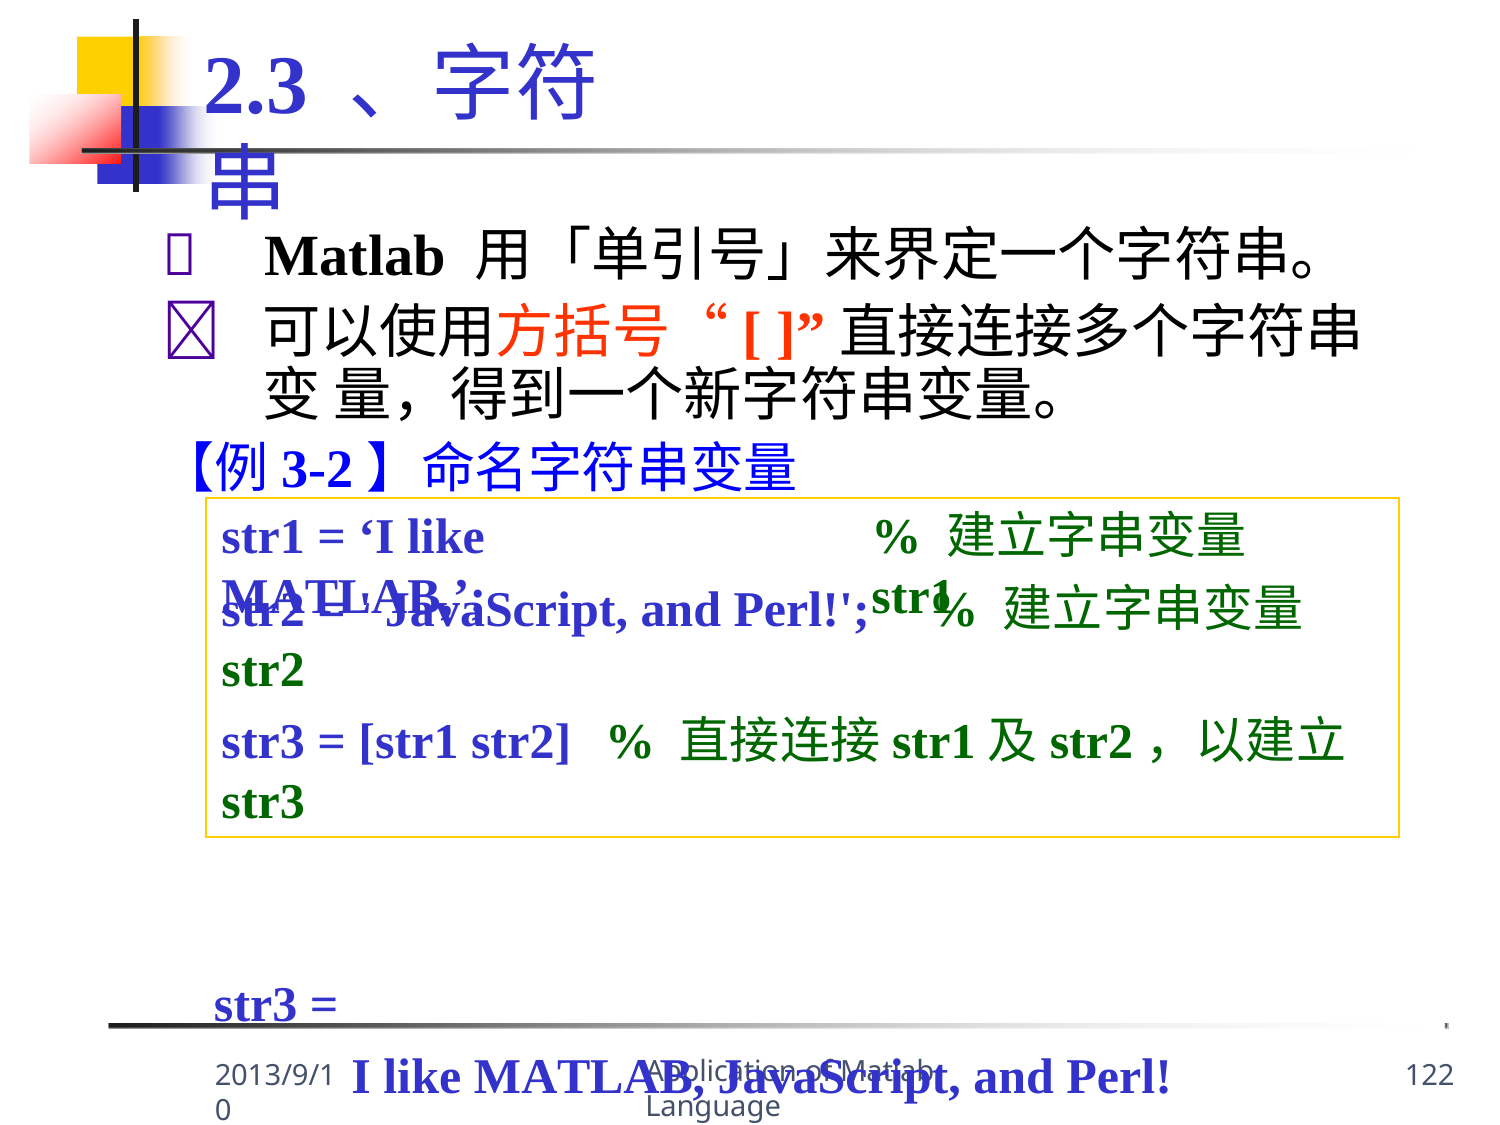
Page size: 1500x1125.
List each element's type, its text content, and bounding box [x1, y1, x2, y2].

slide_number 122 [1400, 1056, 1457, 1125]
slide_number Application of Matlab Language [643, 1104, 987, 1125]
text_box % 建立字串变量 str1 [869, 504, 1334, 576]
picture [1368, 1023, 1458, 1029]
text_box str2 = ' JavaScript, and Perl!'; % 建立字串变量str2 str3 = [str1 str2] % 直接连接str1及str2，以建立str3 str3 = I like MATLAB, JavaScript, and Perl! [211, 576, 1368, 1104]
text_box 2.3 、字符串 [201, 29, 665, 216]
picture [108, 1023, 211, 1029]
footer 2013/9/10 [212, 1104, 351, 1125]
text_box  Matlab 用「单引号」来界定一个字符串。  可以使用方括号“[ ]”直接连接多个字符串变 量，得到一个新字符串变量。 【例3-2】命名字符串变量 [160, 216, 1399, 499]
picture [29, 36, 201, 184]
text_box str1 = ‘I like MATLAB,’; [219, 504, 761, 576]
picture [665, 148, 1431, 154]
